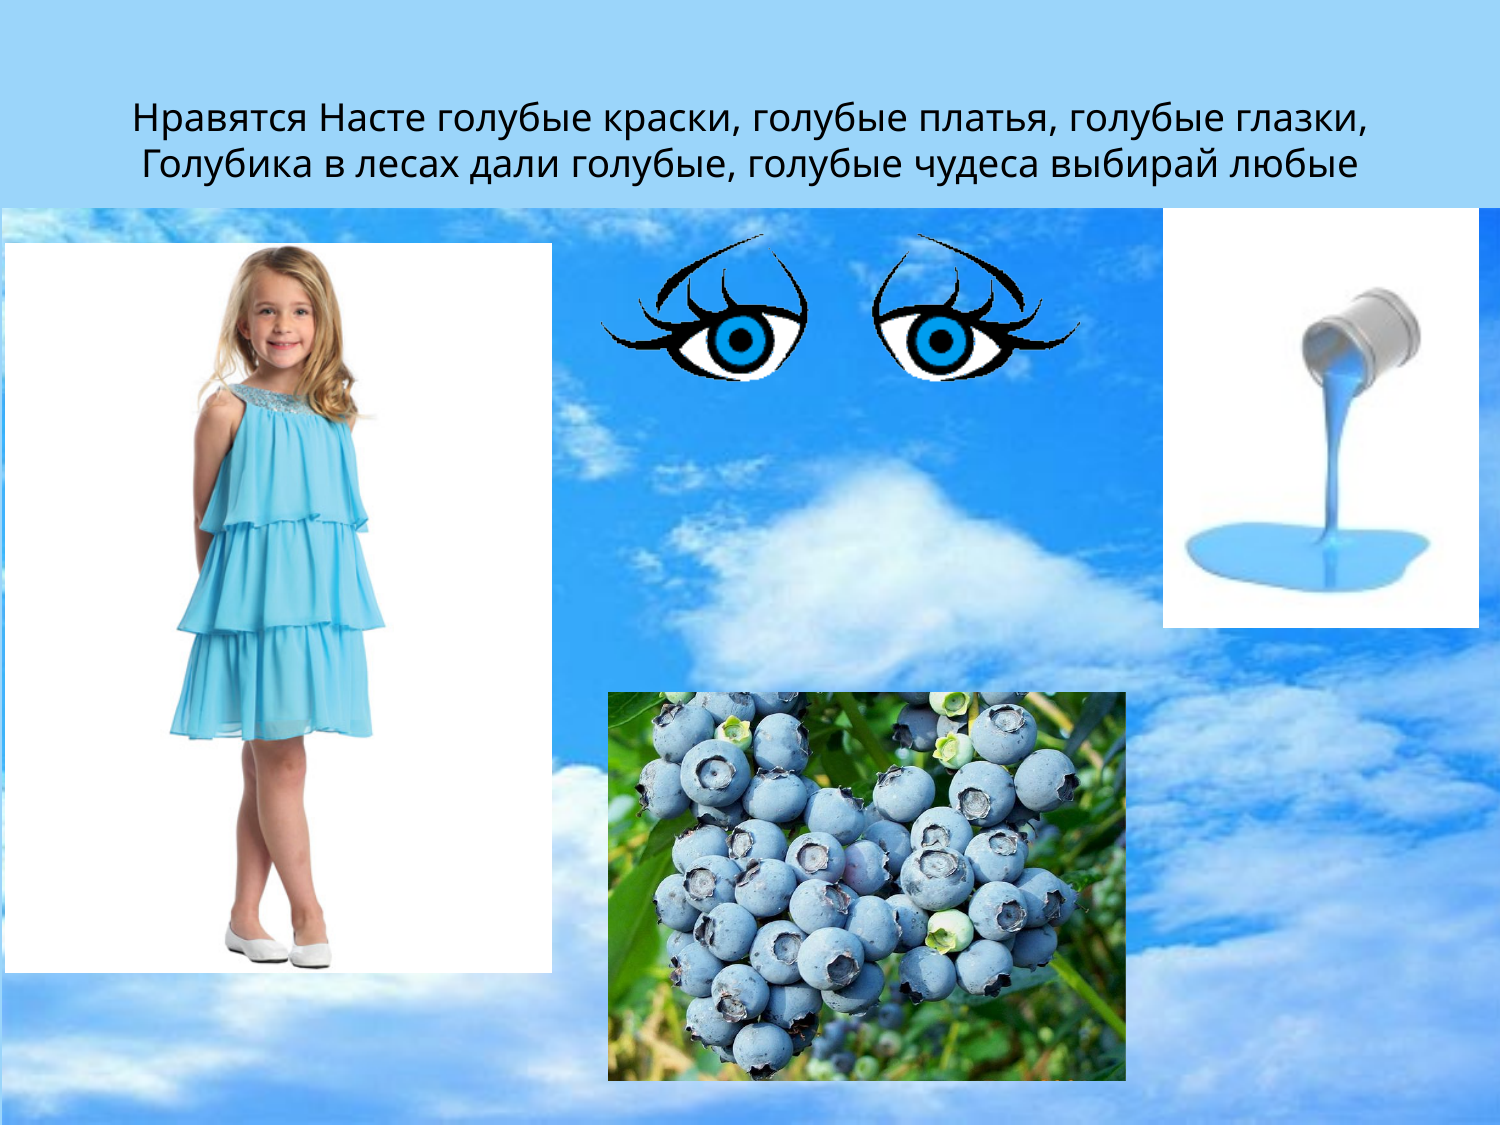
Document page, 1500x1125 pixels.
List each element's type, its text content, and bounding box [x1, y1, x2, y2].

picture [1163, 207, 1479, 629]
picture [573, 184, 1118, 457]
title Нравятся Насте голубые краски, голубые платья, голубые глазки, Голубика в лесах дали голубые, голубые чудеса выбирай любые [75, 45, 1425, 206]
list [2, 207, 1500, 1125]
picture [5, 243, 552, 973]
picture [608, 692, 1126, 1081]
